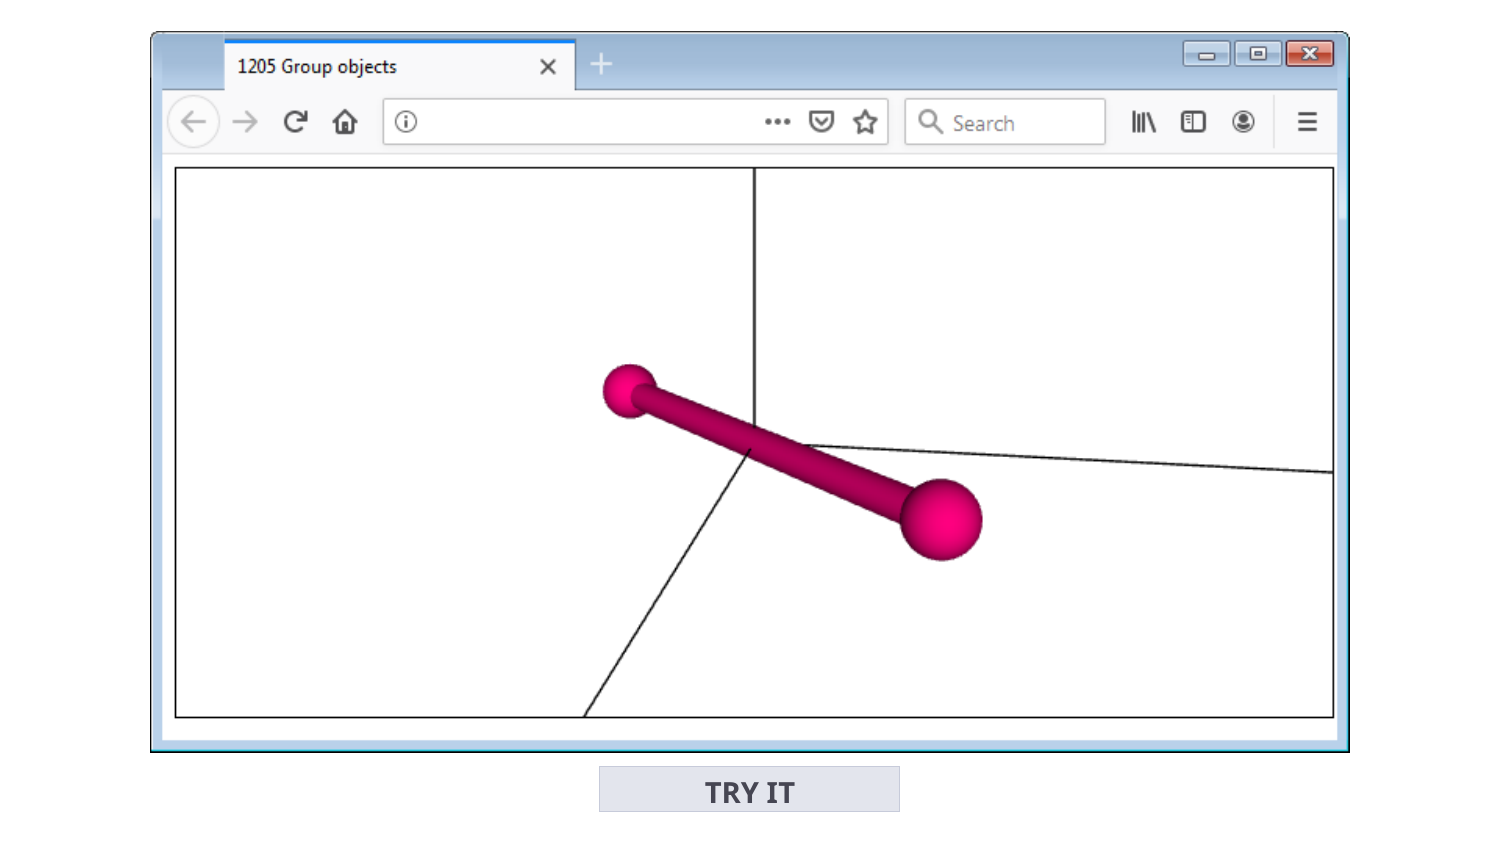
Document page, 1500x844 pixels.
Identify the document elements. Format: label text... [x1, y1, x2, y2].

text_box TRY IT [599, 766, 900, 812]
picture [149, 31, 1351, 753]
